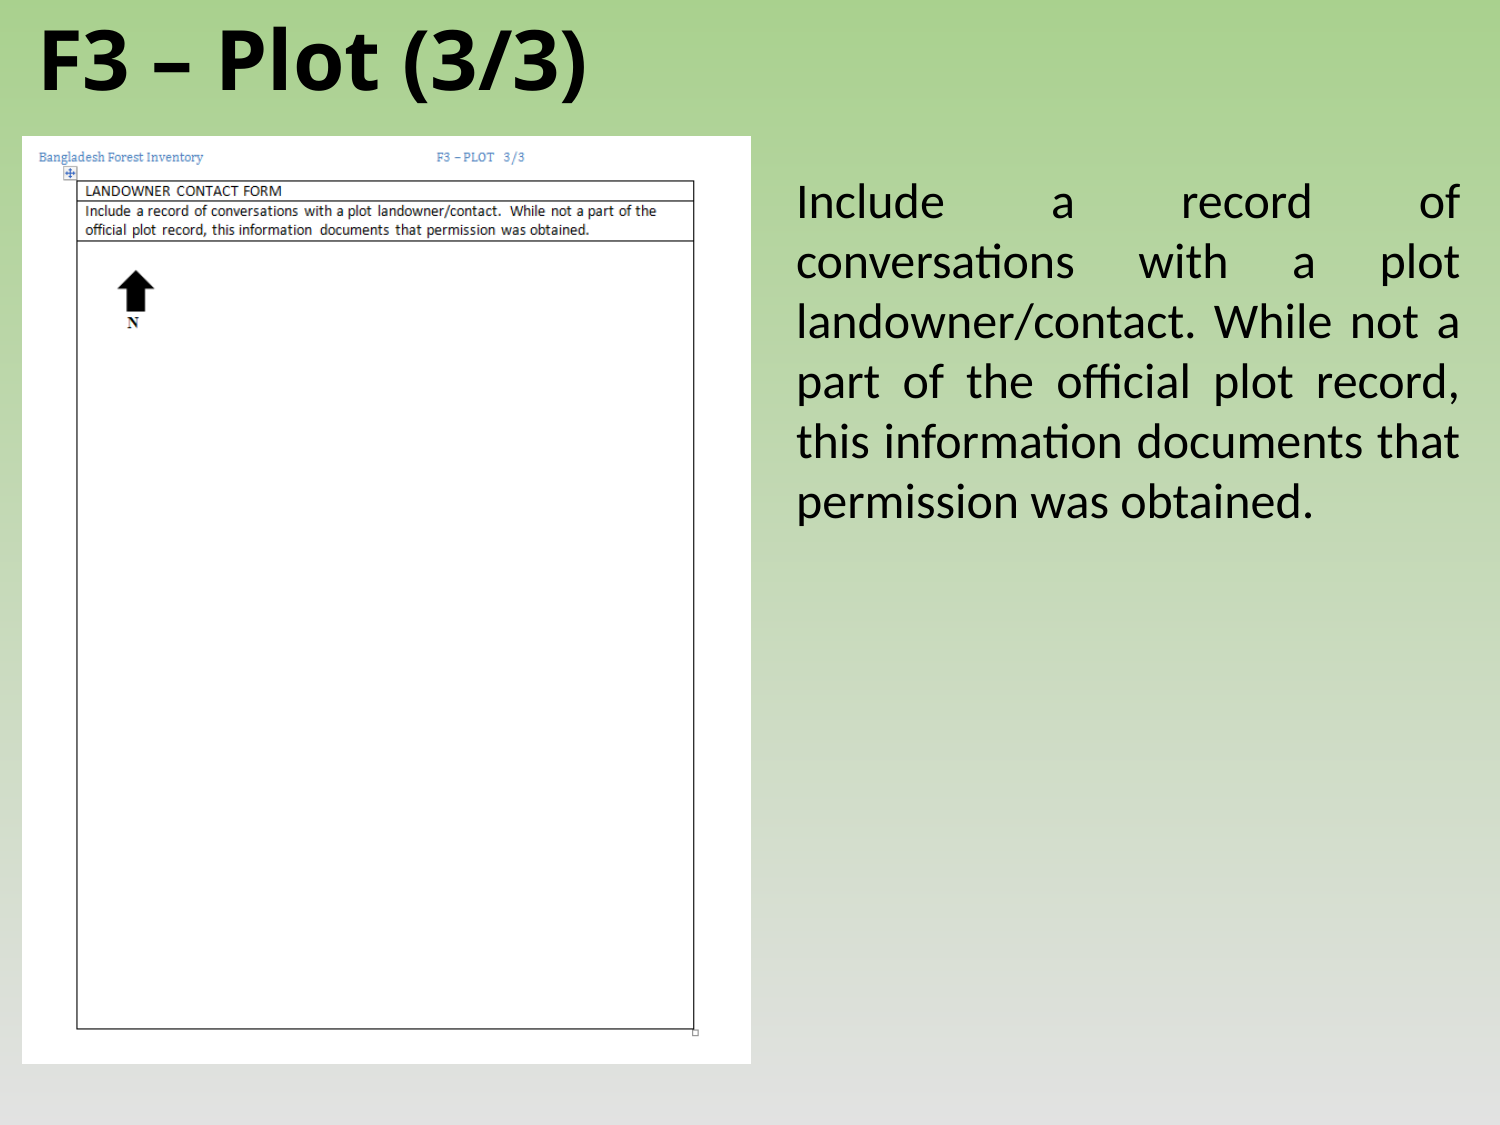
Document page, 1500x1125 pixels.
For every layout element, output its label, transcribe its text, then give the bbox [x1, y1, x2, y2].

text_box Include a record of conversations with a plot landowner/contact. While not a part of the official plot record, this information documents that permission was obtained. [781, 161, 1476, 536]
text_box F3 – Plot (3/3) [22, 0, 1173, 115]
picture [22, 136, 751, 1064]
